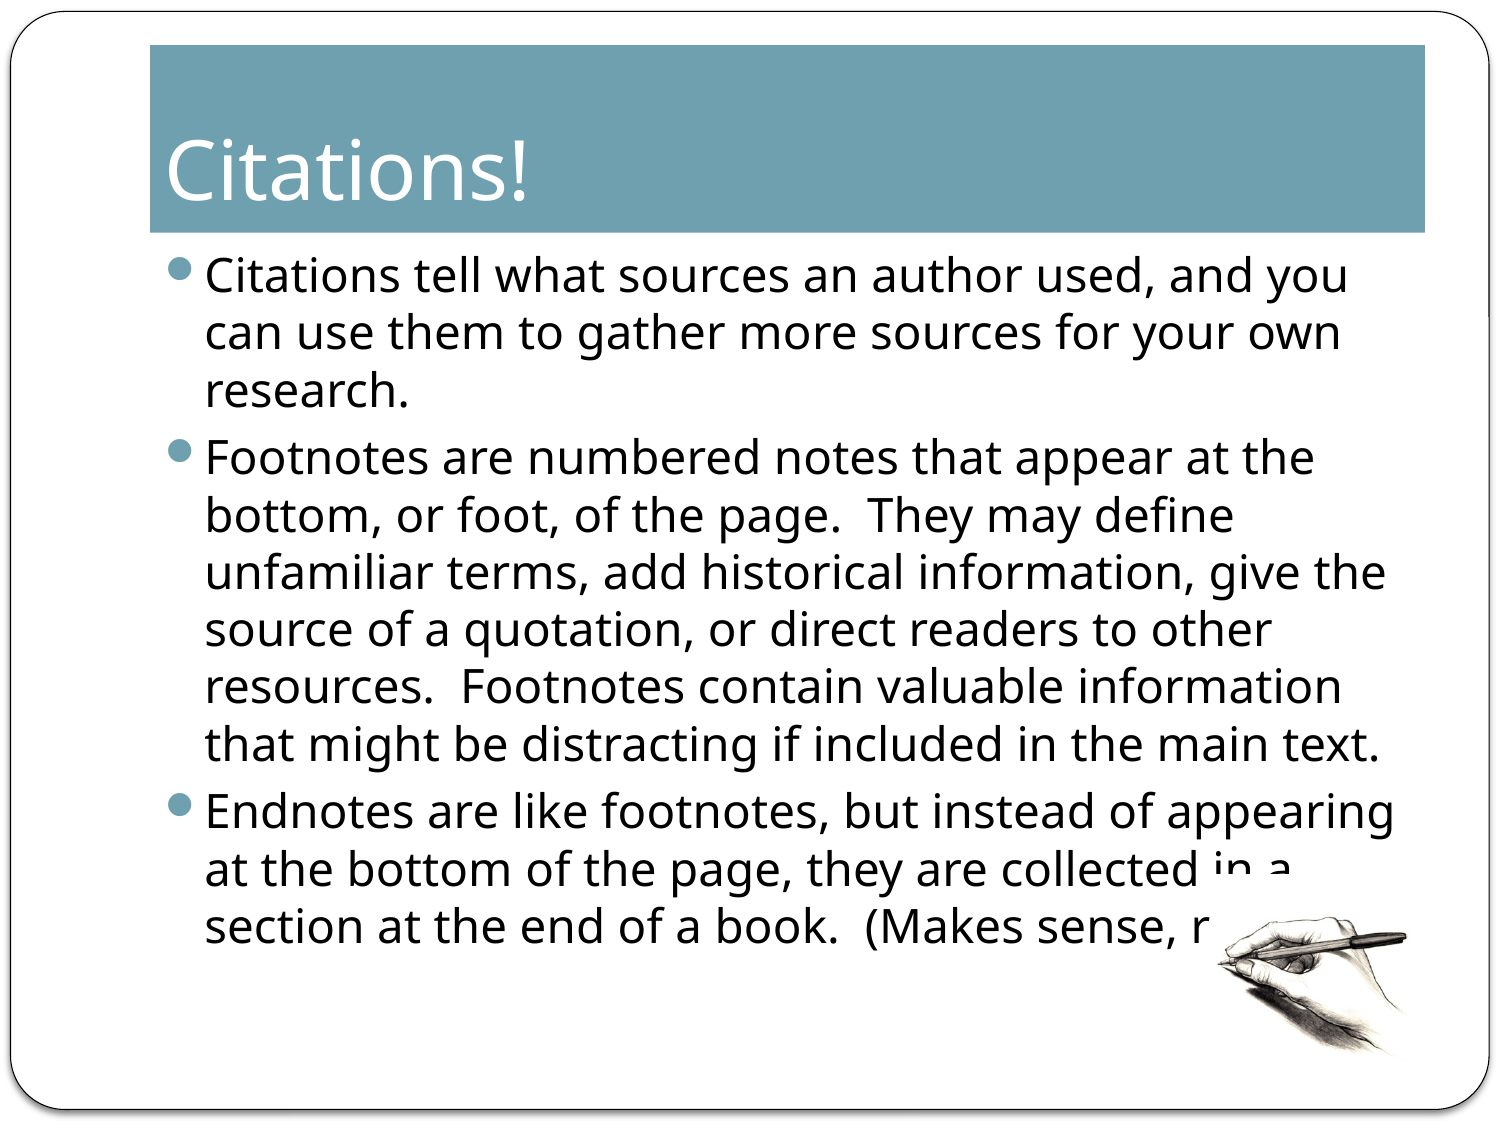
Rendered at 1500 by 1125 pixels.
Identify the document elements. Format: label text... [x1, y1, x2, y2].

picture [1212, 874, 1413, 1076]
title Citations! [150, 45, 1425, 233]
list Citations tell what sources an author used, and you can use them to gather more sources for your own research. Footnotes are numbered notes that appear at the bottom, or foot, of the page. They may define unfamiliar terms, add historical information, give the source of a quotation, or direct readers to other resources. Footnotes contain valuable information that might be distracting if included in the main text. Endnotes are like footnotes, but instead of appearing at the bottom of the page, they are collected in a section at the end of a book. (Makes sense, right?) [150, 237, 1425, 988]
